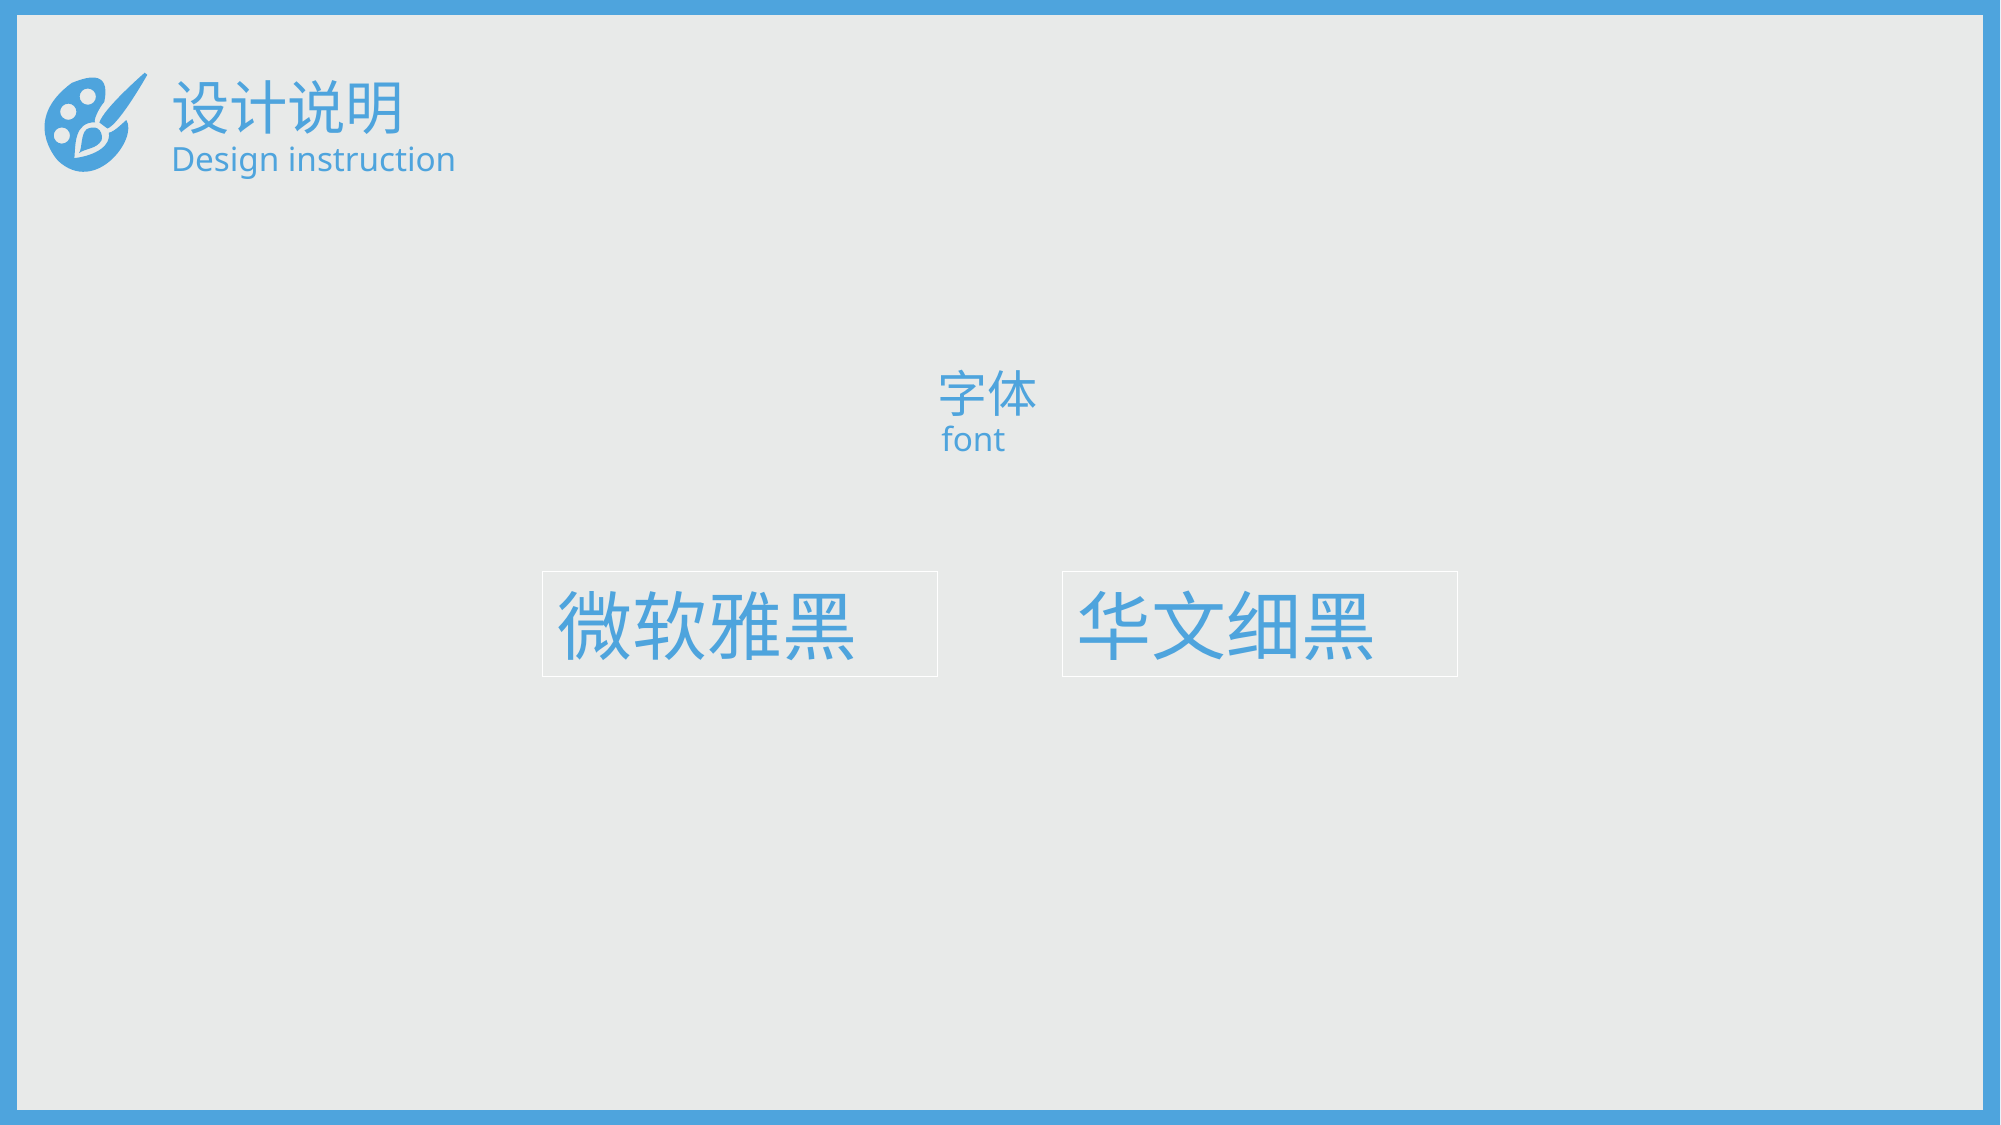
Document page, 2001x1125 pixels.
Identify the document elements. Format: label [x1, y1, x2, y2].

text_box [922, 354, 1077, 467]
text_box [542, 571, 1458, 678]
text_box [156, 64, 491, 187]
text_box [44, 77, 129, 172]
text_box [99, 72, 148, 129]
